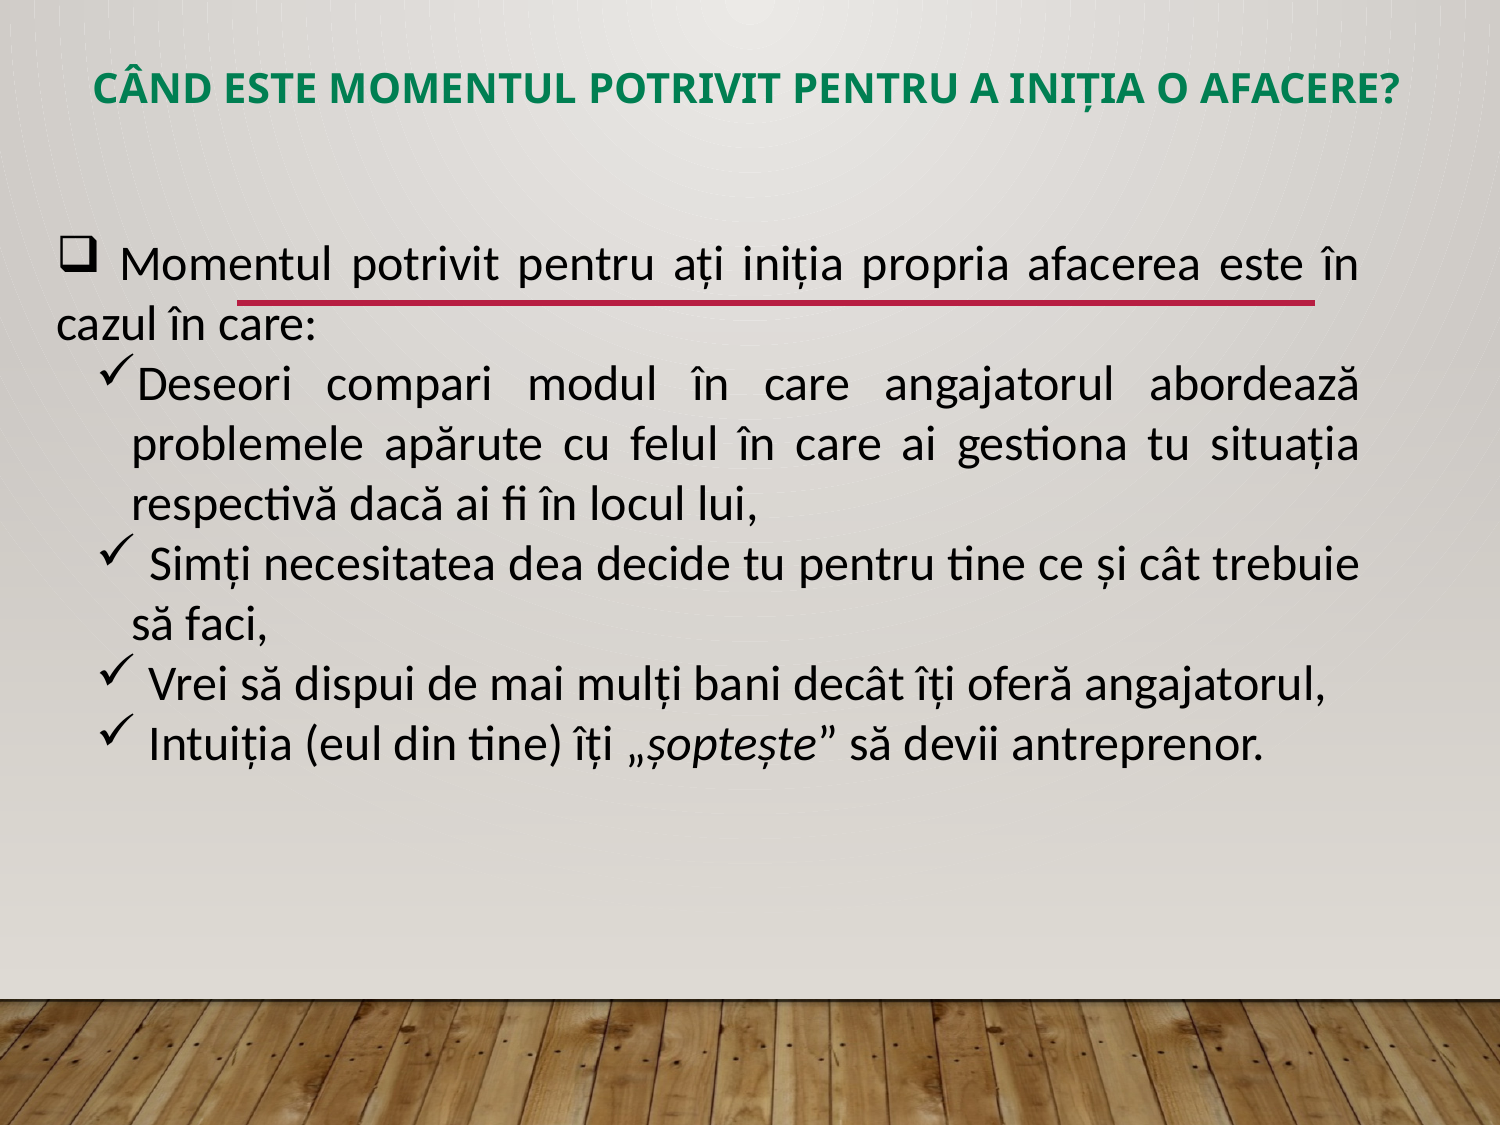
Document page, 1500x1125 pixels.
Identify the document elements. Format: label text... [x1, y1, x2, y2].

text_box CÂND ESTE MOMENTUL POTRIVIT PENTRU A INIȚIA O AFACERE? [65, 54, 1428, 119]
text_box Momentul potrivit pentru ați iniția propria afacerea este în cazul în care: Deseori compari modul în care angajatorul abordează problemele apărute cu felul în care ai gestiona tu situația respectivă dacă ai fi în locul lui, Simți necesitatea dea decide tu pentru tine ce și cât trebuie să faci, Vrei să dispui de mai mulți bani decât îți oferă angajatorul, Intuiția (eul din tine) îți „șoptește” să devii antreprenor. [41, 222, 1377, 778]
picture [0, 999, 1500, 1125]
